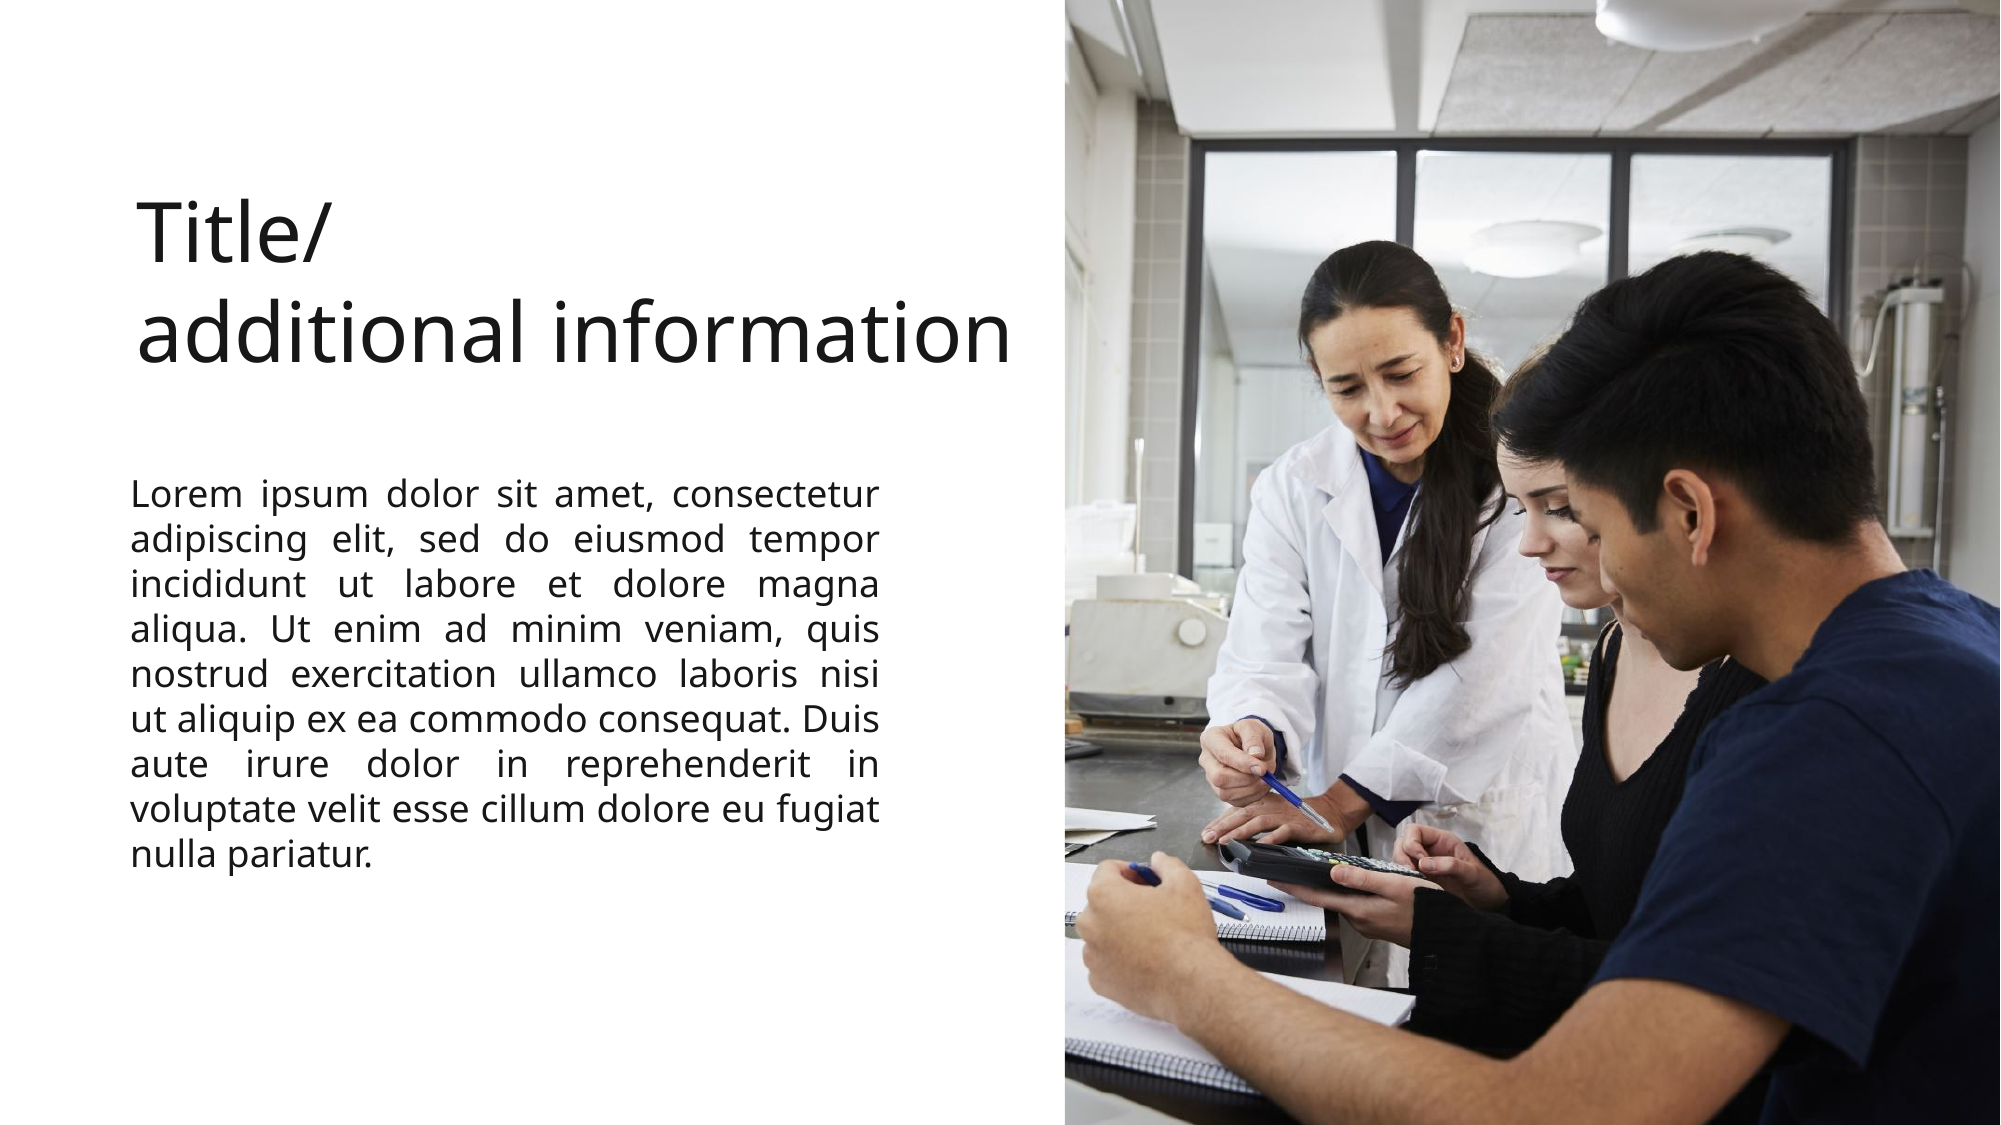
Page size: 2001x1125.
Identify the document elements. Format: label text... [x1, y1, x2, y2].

text_box Title/ additional information [121, 172, 1064, 387]
text_box Lorem ipsum dolor sit amet, consectetur adipiscing elit, sed do eiusmod tempor incididunt ut labore et dolore magna aliqua. Ut enim ad minim veniam, quis nostrud exercitation ullamco laboris nisi ut aliquip ex ea commodo consequat. Duis aute irure dolor in reprehenderit in voluptate velit esse cillum dolore eu fugiat nulla pariatur. [115, 462, 896, 882]
picture [1064, 0, 2000, 1125]
